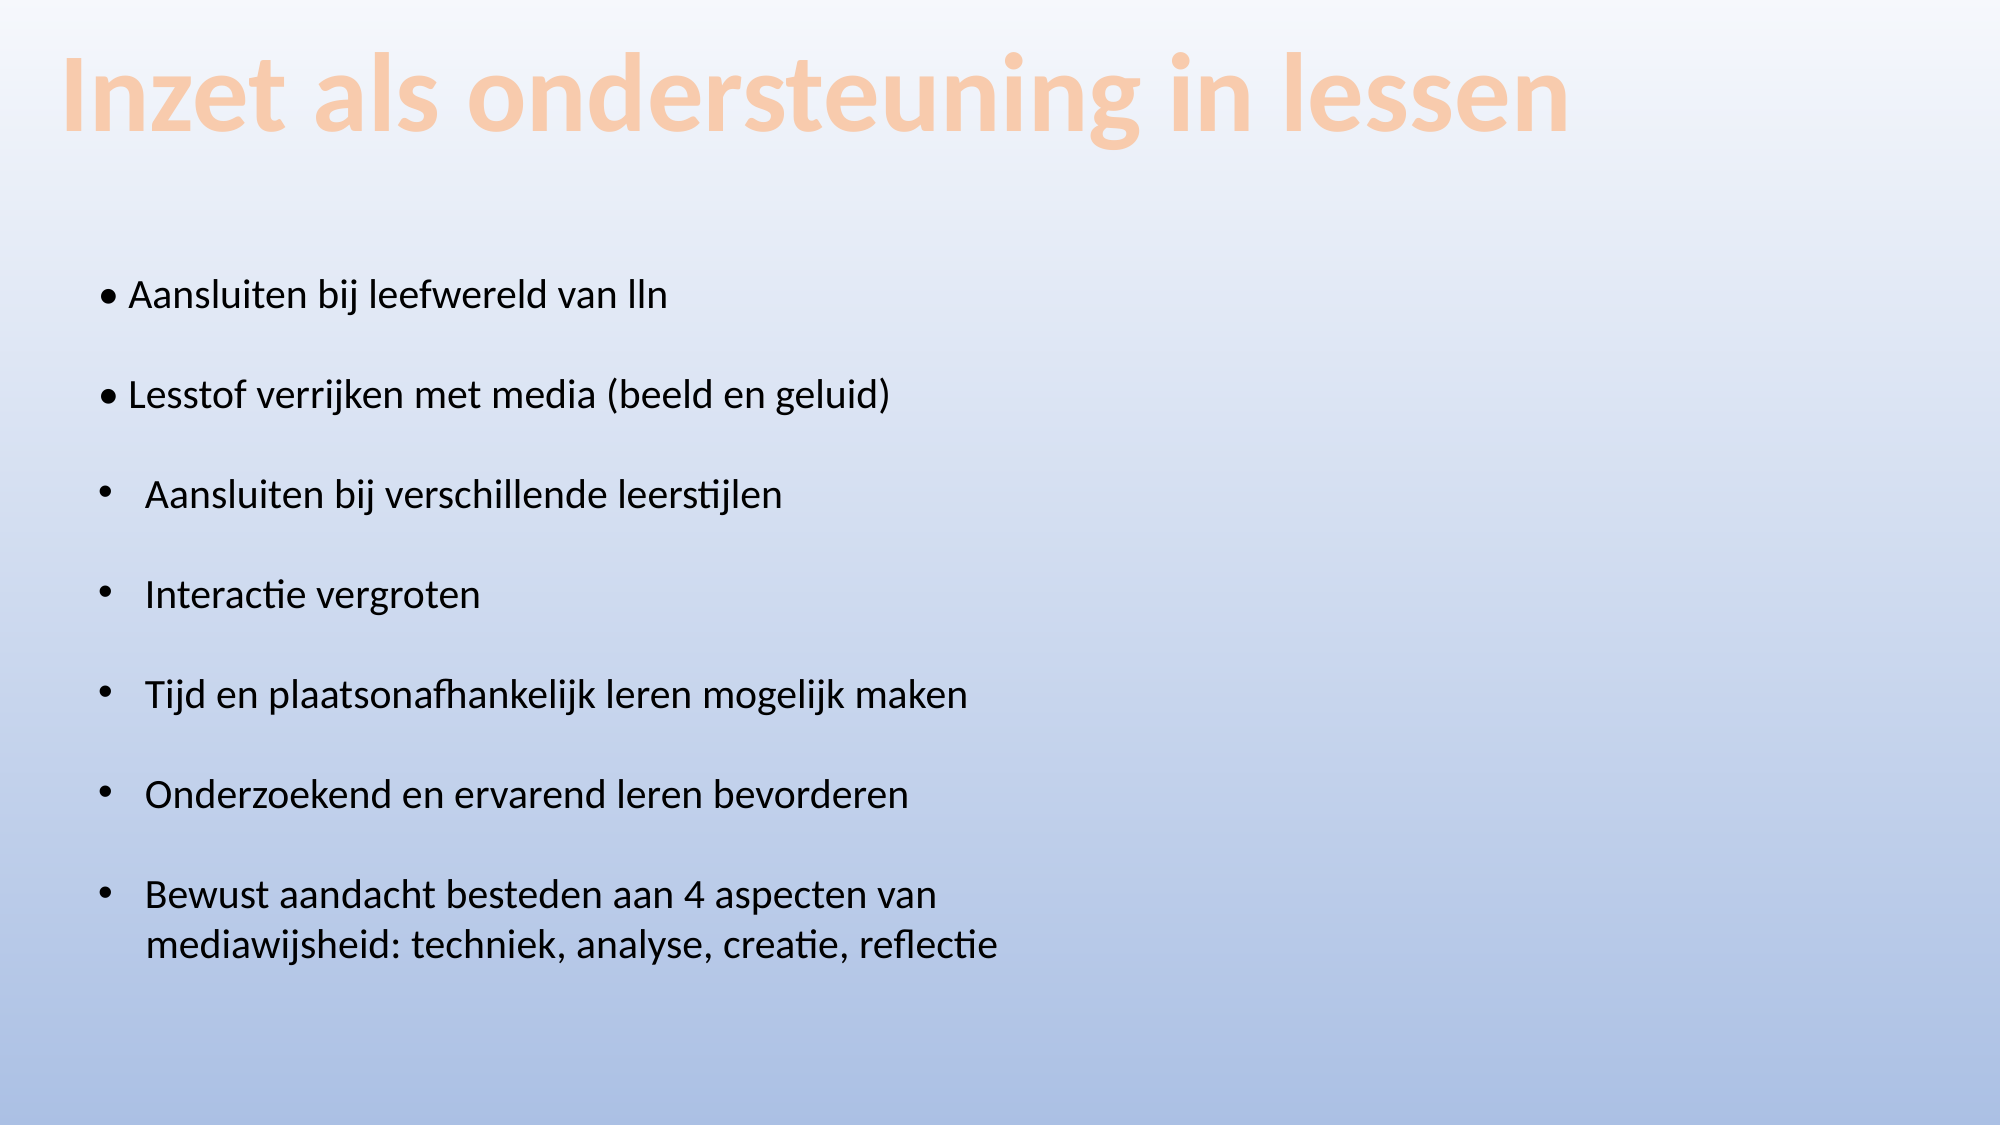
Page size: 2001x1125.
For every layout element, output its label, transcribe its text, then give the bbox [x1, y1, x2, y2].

text_box • Aansluiten bij leefwereld van lln • Lesstof verrijken met media (beeld en geluid) Aansluiten bij verschillende leerstijlen Interactie vergroten Tijd en plaatsonafhankelijk leren mogelijk maken Onderzoekend en ervarend leren bevorderen Bewust aandacht besteden aan 4 aspecten van mediawijsheid: techniek, analyse, creatie, reflectie [83, 259, 1084, 974]
text_box Inzet als ondersteuning in lessen [44, 11, 1589, 162]
